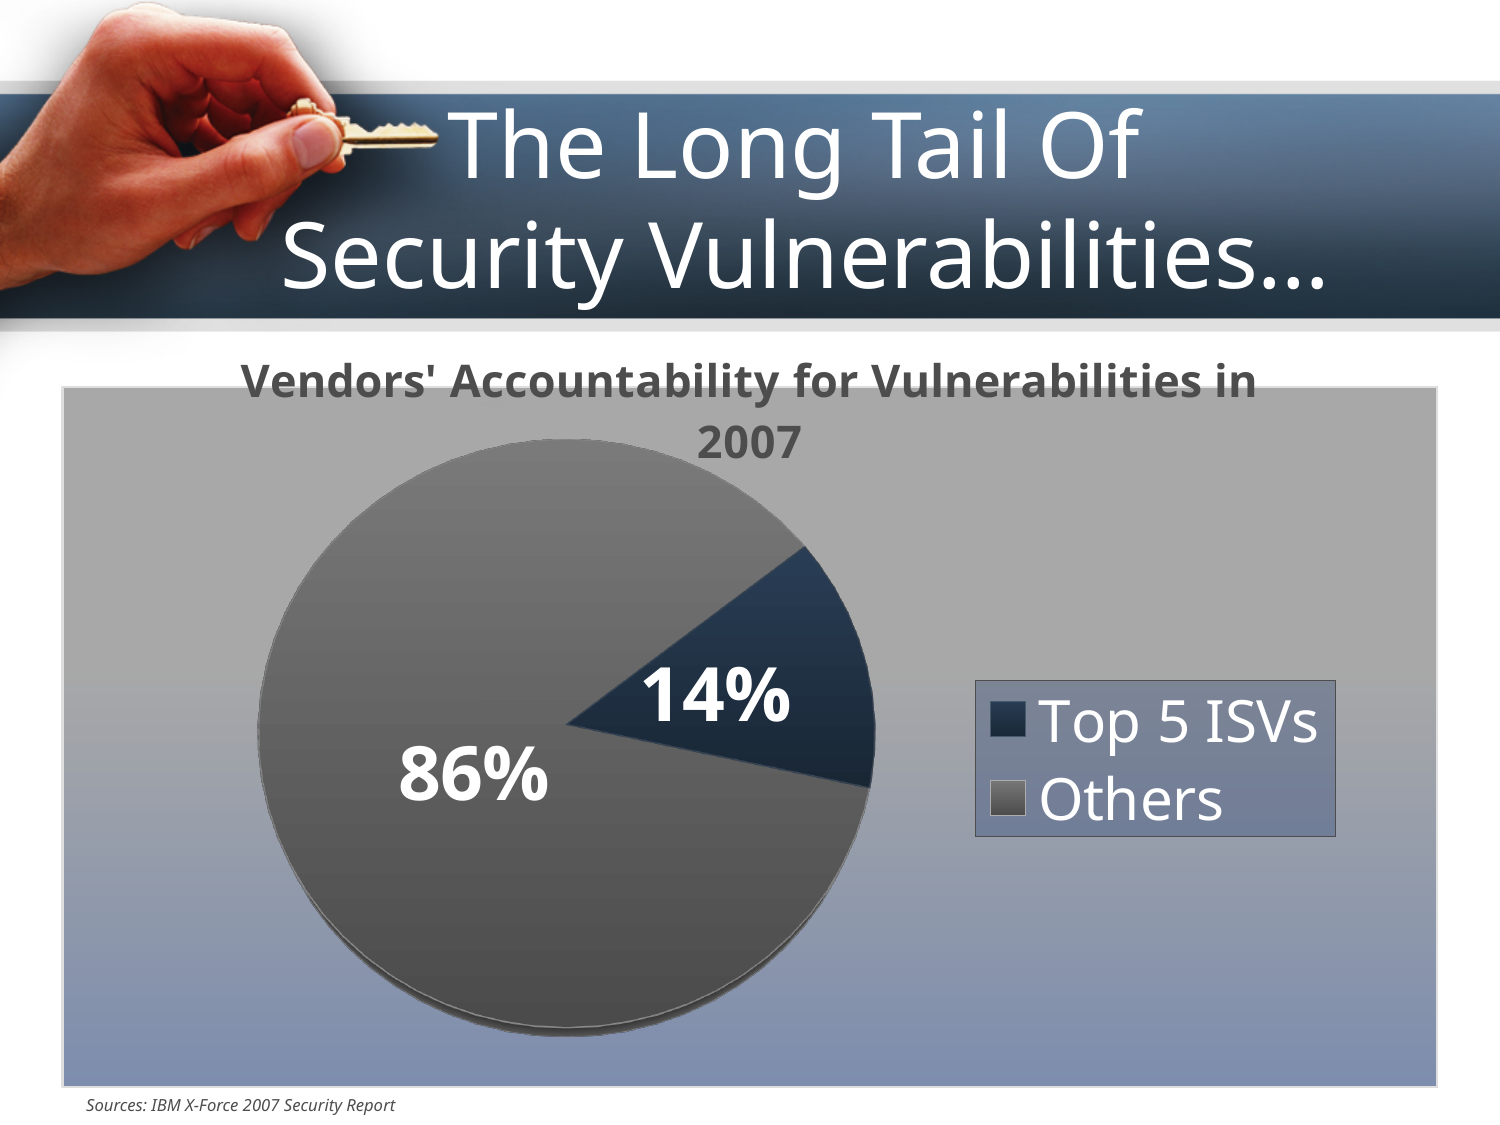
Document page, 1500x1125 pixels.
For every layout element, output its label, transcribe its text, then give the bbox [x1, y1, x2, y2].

title The Long Tail Of Security Vulnerabilities… [149, 87, 1463, 306]
text_box Sources: IBM X-Force 2007 Security Report [71, 1096, 411, 1123]
picture [0, 0, 1500, 1125]
chart [62, 311, 1438, 1088]
